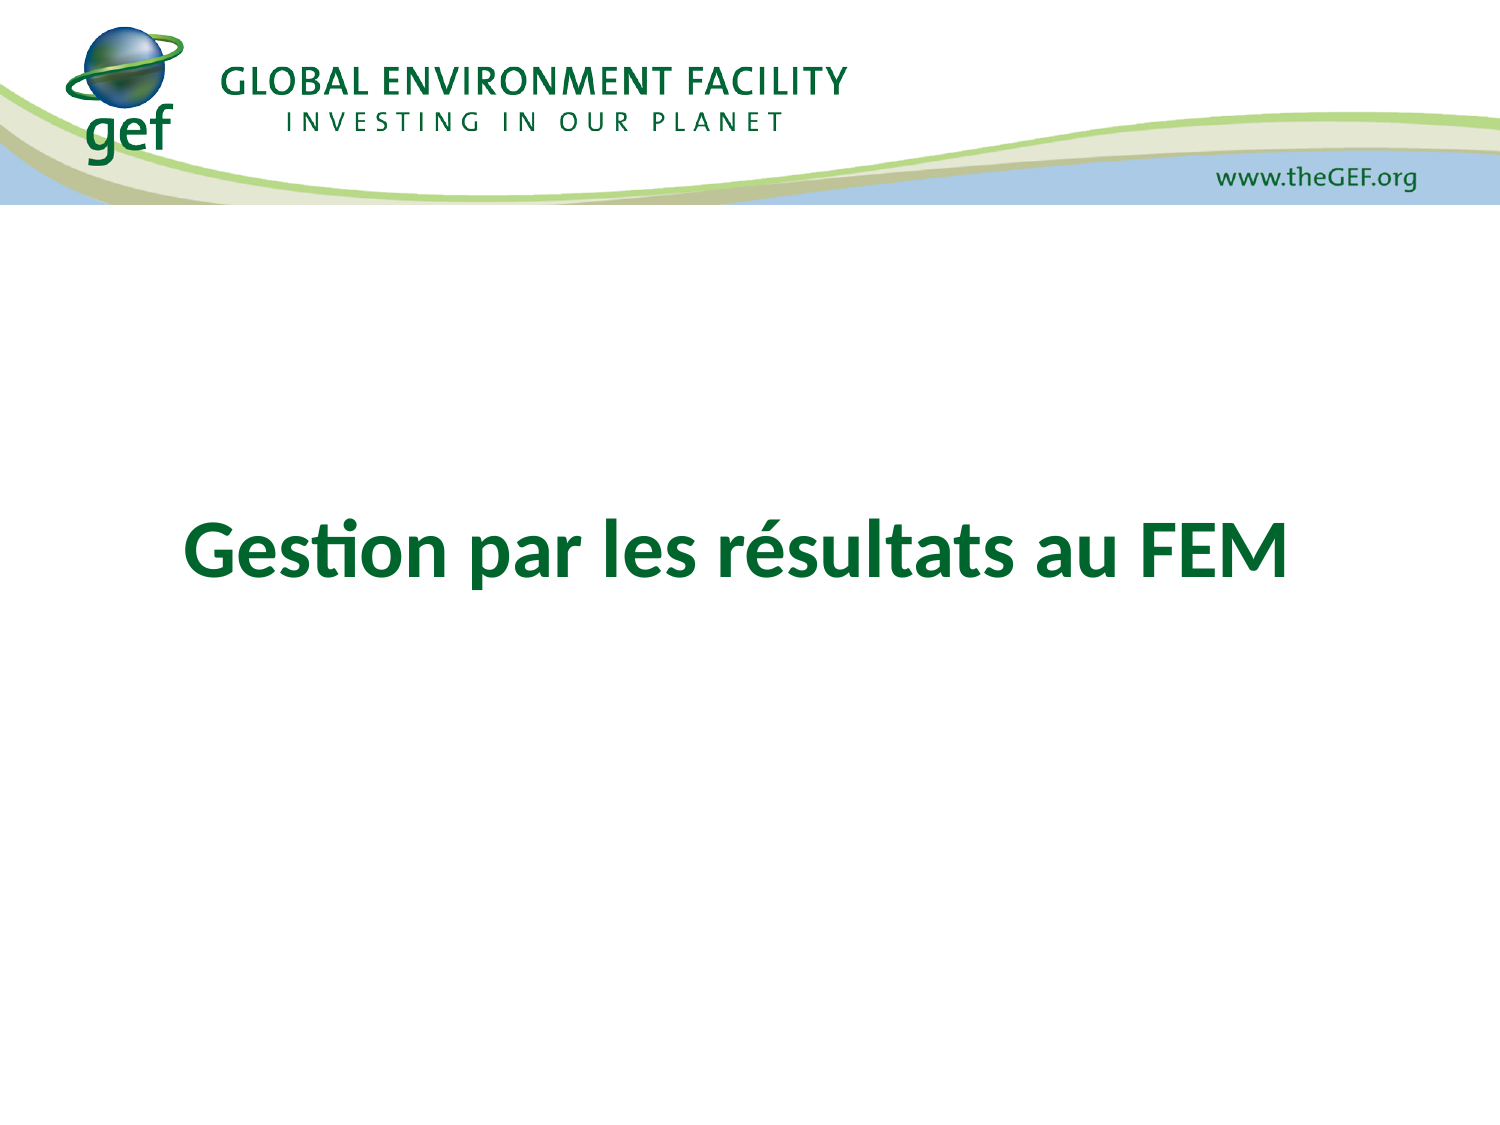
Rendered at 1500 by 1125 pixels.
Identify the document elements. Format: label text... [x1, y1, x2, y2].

title Gestion par les résultats au FEM [62, 462, 1413, 651]
picture [0, 0, 1500, 205]
